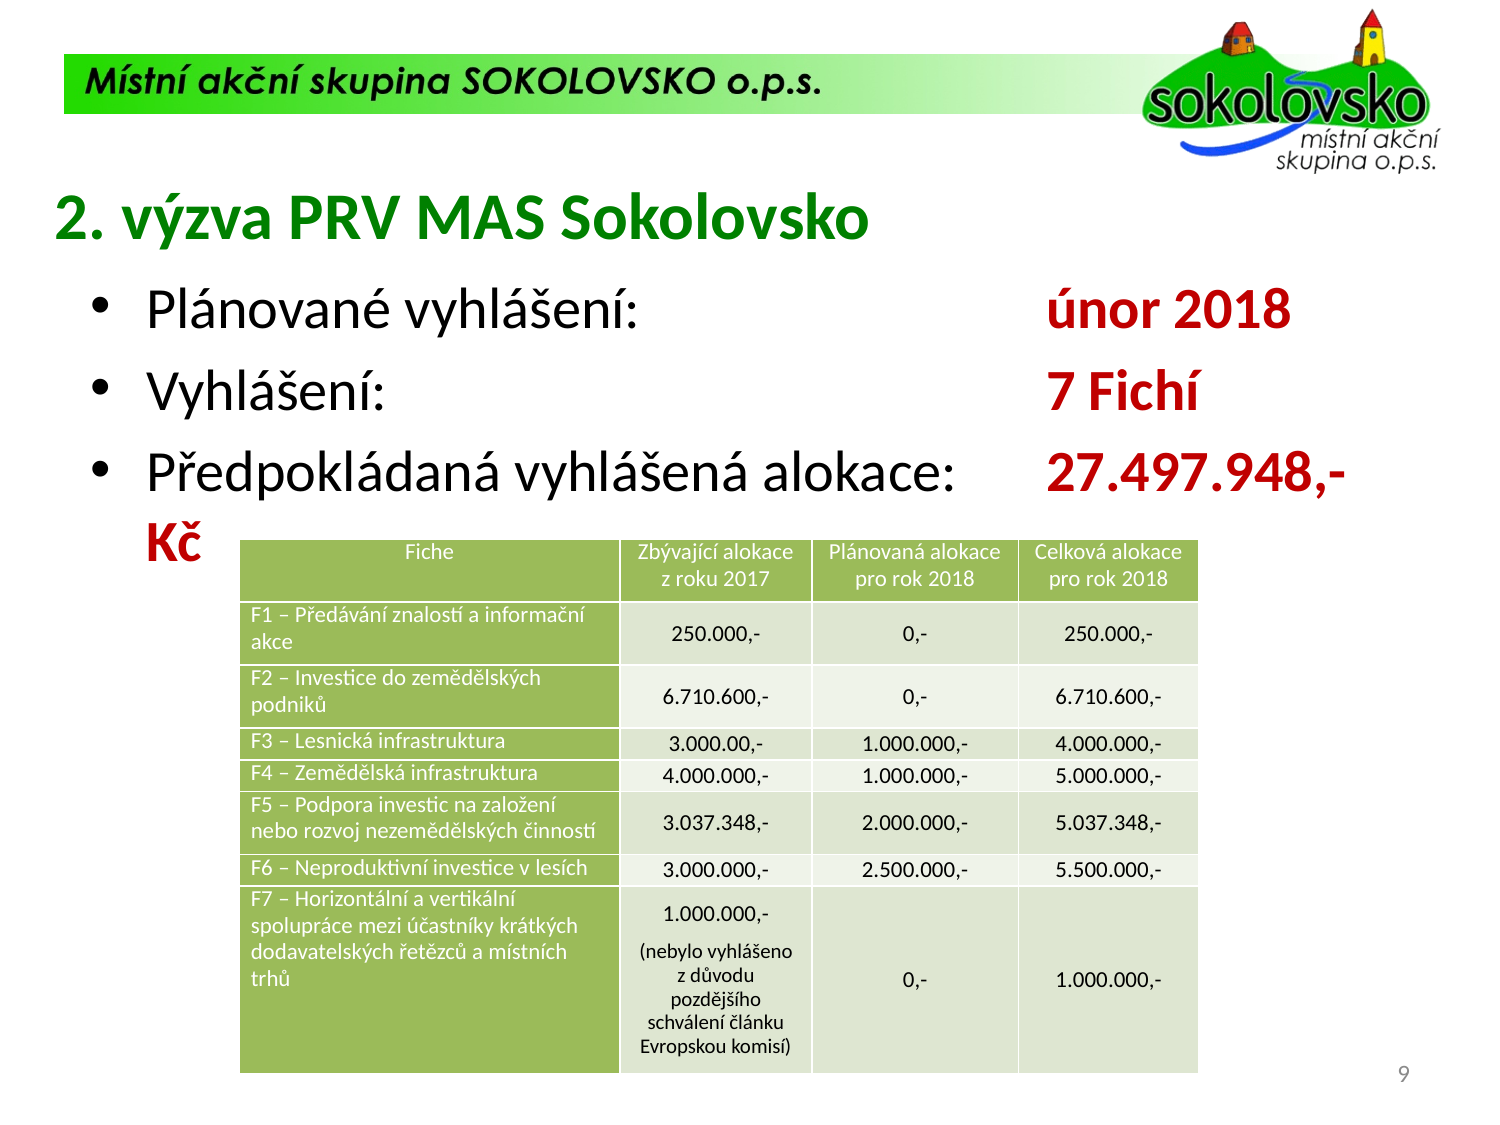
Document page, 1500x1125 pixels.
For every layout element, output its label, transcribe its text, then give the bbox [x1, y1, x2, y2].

table_cell 0,- [813, 887, 1018, 1073]
table_cell 3.037.348,- [621, 792, 811, 854]
table_header Plánovaná alokace pro rok 2018 [813, 540, 1018, 601]
table_cell F6 – Neproduktivní investice v lesích [240, 855, 619, 885]
table_cell F4 – Zemědělská infrastruktura [240, 761, 619, 791]
table_cell F5 – Podpora investic na založení nebo rozvoj nezemědělských činností [240, 792, 619, 854]
list Plánované vyhlášení: únor 2018 Vyhlášení: 7 Fichí Předpokládaná vyhlášená alokace: 27.497.948,- Kč [75, 262, 1425, 1005]
table_cell F1 – Předávání znalostí a informační akce [240, 603, 619, 664]
table_cell F7 – Horizontální a vertikální spolupráce mezi účastníky krátkých dodavatelských řetězců a místních trhů [240, 887, 619, 1073]
table_cell 4.000.000,- [1019, 729, 1198, 759]
table_cell 3.000.000,- [621, 855, 811, 885]
table_cell 1.000.000,- [813, 729, 1018, 759]
table_cell 5.000.000,- [1019, 761, 1198, 791]
table_header Celková alokace pro rok 2018 [1019, 540, 1198, 601]
table_cell 0,- [813, 666, 1018, 727]
table_cell 2.000.000,- [813, 792, 1018, 854]
table_cell 250.000,- [1019, 603, 1198, 664]
table_header Fiche [240, 540, 619, 601]
table_cell 4.000.000,- [621, 761, 811, 791]
table_cell 6.710.600,- [621, 666, 811, 727]
slide_number 9 [1074, 1042, 1425, 1103]
table_cell F3 – Lesnická infrastruktura [240, 729, 619, 759]
table_cell 1.000.000,- [1019, 887, 1198, 1073]
table_cell 2.500.000,- [813, 855, 1018, 885]
table_cell 5.500.000,- [1019, 855, 1198, 885]
table_cell 1.000.000,- (nebylo vyhlášeno z důvodu pozdějšího schválení článku Evropskou komisí) [621, 887, 811, 1073]
table_cell 1.000.000,- [813, 761, 1018, 791]
text_box 2. výzva PRV MAS Sokolovsko [40, 165, 1460, 261]
table_cell F2 – Investice do zemědělských podniků [240, 666, 619, 727]
table_header Zbývající alokace z roku 2017 [621, 540, 811, 601]
table_cell 250.000,- [621, 603, 811, 664]
table_cell 5.037.348,- [1019, 792, 1198, 854]
table_cell 6.710.600,- [1019, 666, 1198, 727]
table_cell 0,- [813, 603, 1018, 664]
picture [64, 0, 1455, 197]
table_cell 3.000.00,- [621, 729, 811, 759]
